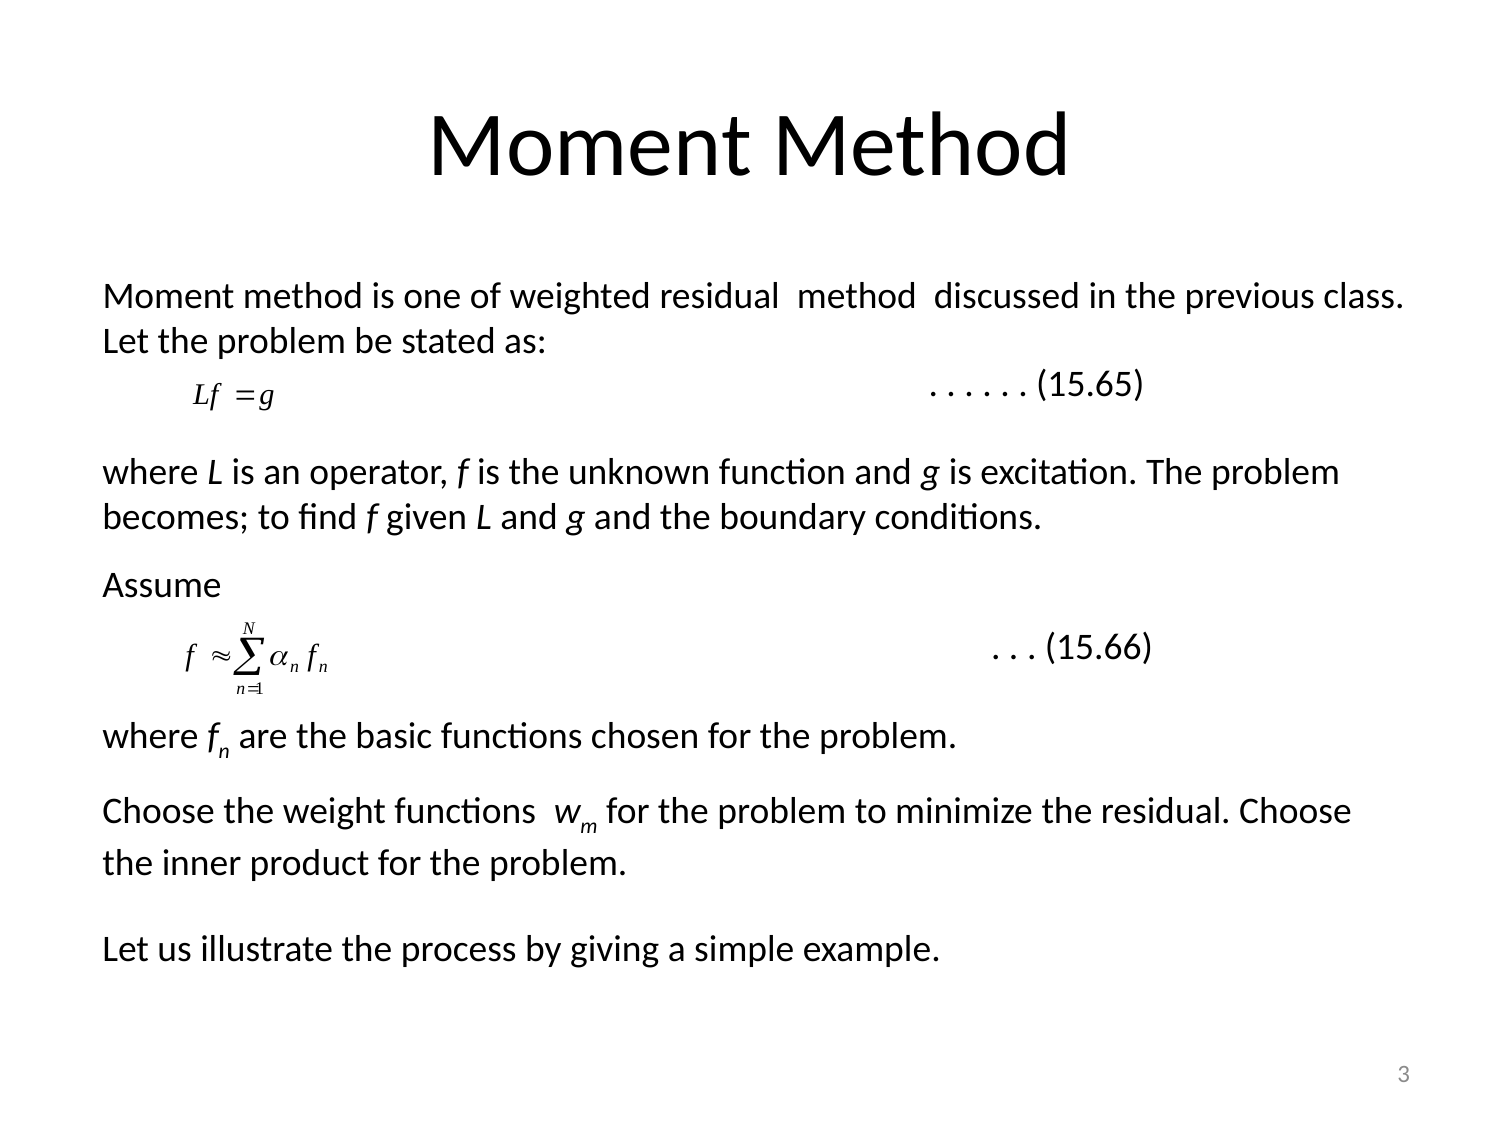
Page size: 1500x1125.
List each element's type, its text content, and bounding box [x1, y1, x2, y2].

text_box Moment method is one of weighted residual method discussed in the previous class. Let the problem be stated as: [87, 263, 1438, 368]
title Moment Method [75, 45, 1425, 233]
text_box Choose the weight functions wm for the problem to minimize the residual. Choose the inner product for the problem. [87, 778, 1375, 890]
text_box where L is an operator, f is the unknown function and g is excitation. The problem becomes; to find f given L and g and the boundary conditions. [87, 439, 1413, 545]
text_box Assume [87, 552, 738, 612]
text_box Let us illustrate the process by giving a simple example. [87, 916, 975, 977]
text_box . . . . . . (15.65) [913, 368, 1160, 412]
text_box where fn are the basic functions chosen for the problem. [87, 703, 975, 770]
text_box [187, 376, 282, 418]
slide_number 3 [1074, 1042, 1425, 1103]
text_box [174, 614, 338, 701]
text_box . . . (15.66) [976, 614, 1168, 675]
